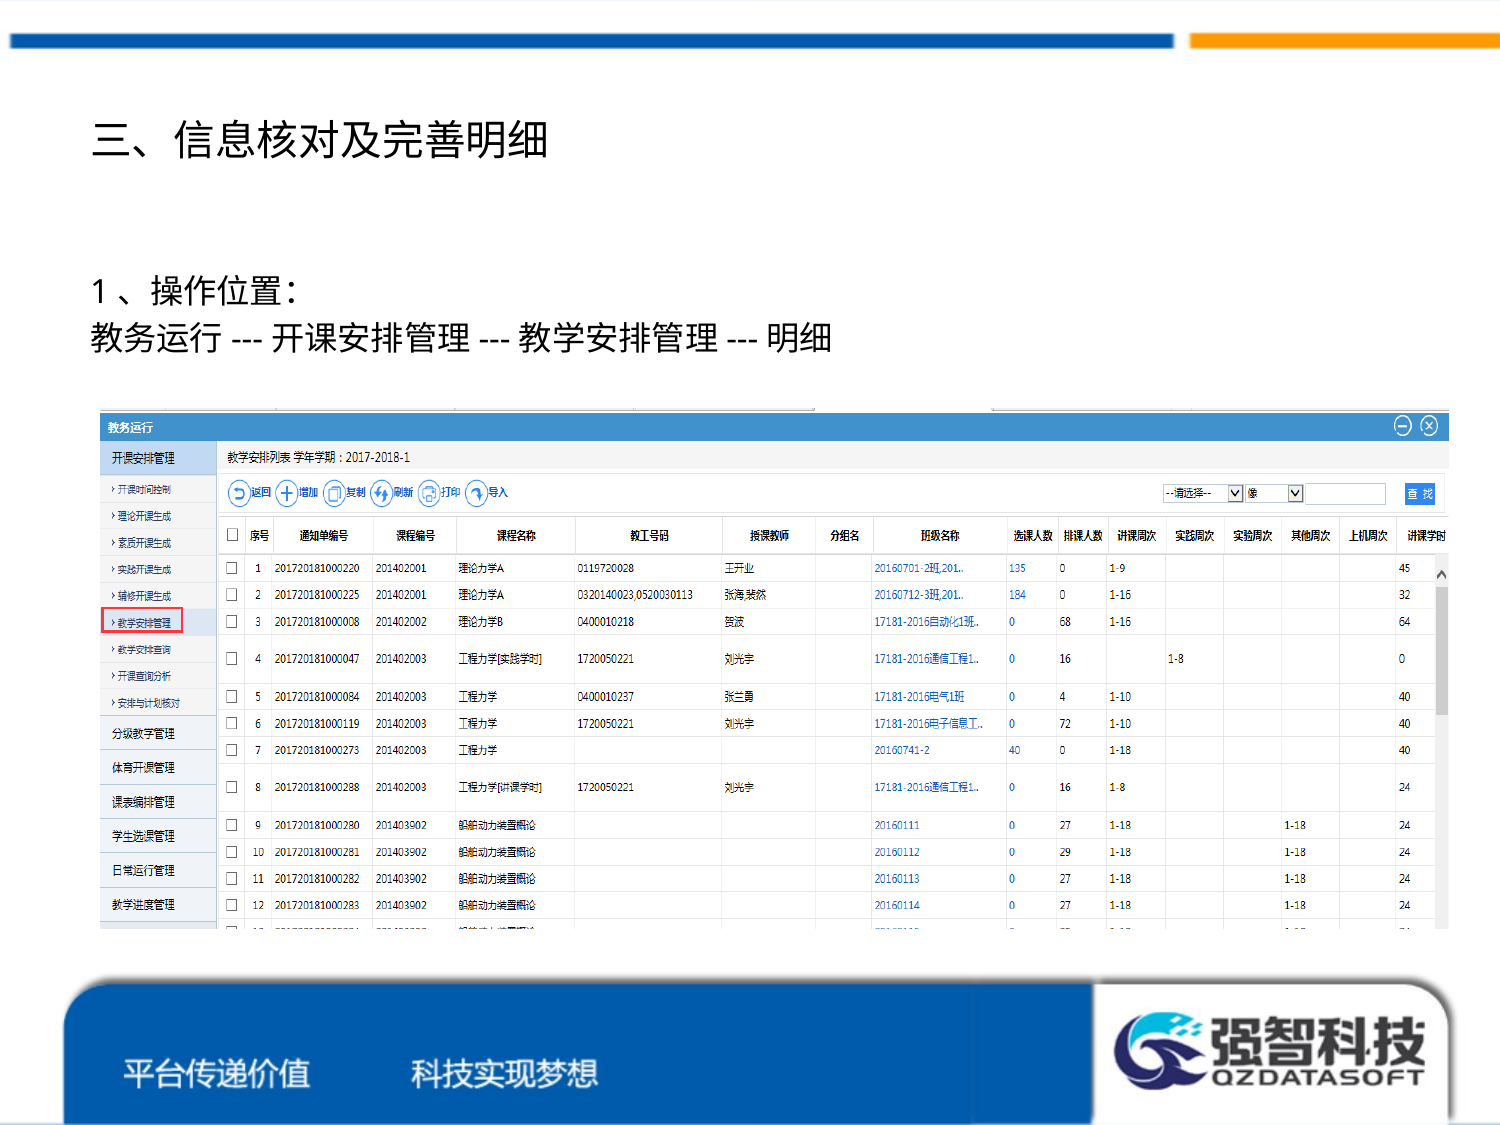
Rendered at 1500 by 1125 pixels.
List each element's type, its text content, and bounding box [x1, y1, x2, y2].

list 1、操作位置： 教务运行---开课安排管理---教学安排管理---明细 [74, 262, 1426, 1006]
title 三、信息核对及完善明细 [74, 44, 1426, 233]
picture [0, 0, 1500, 1125]
